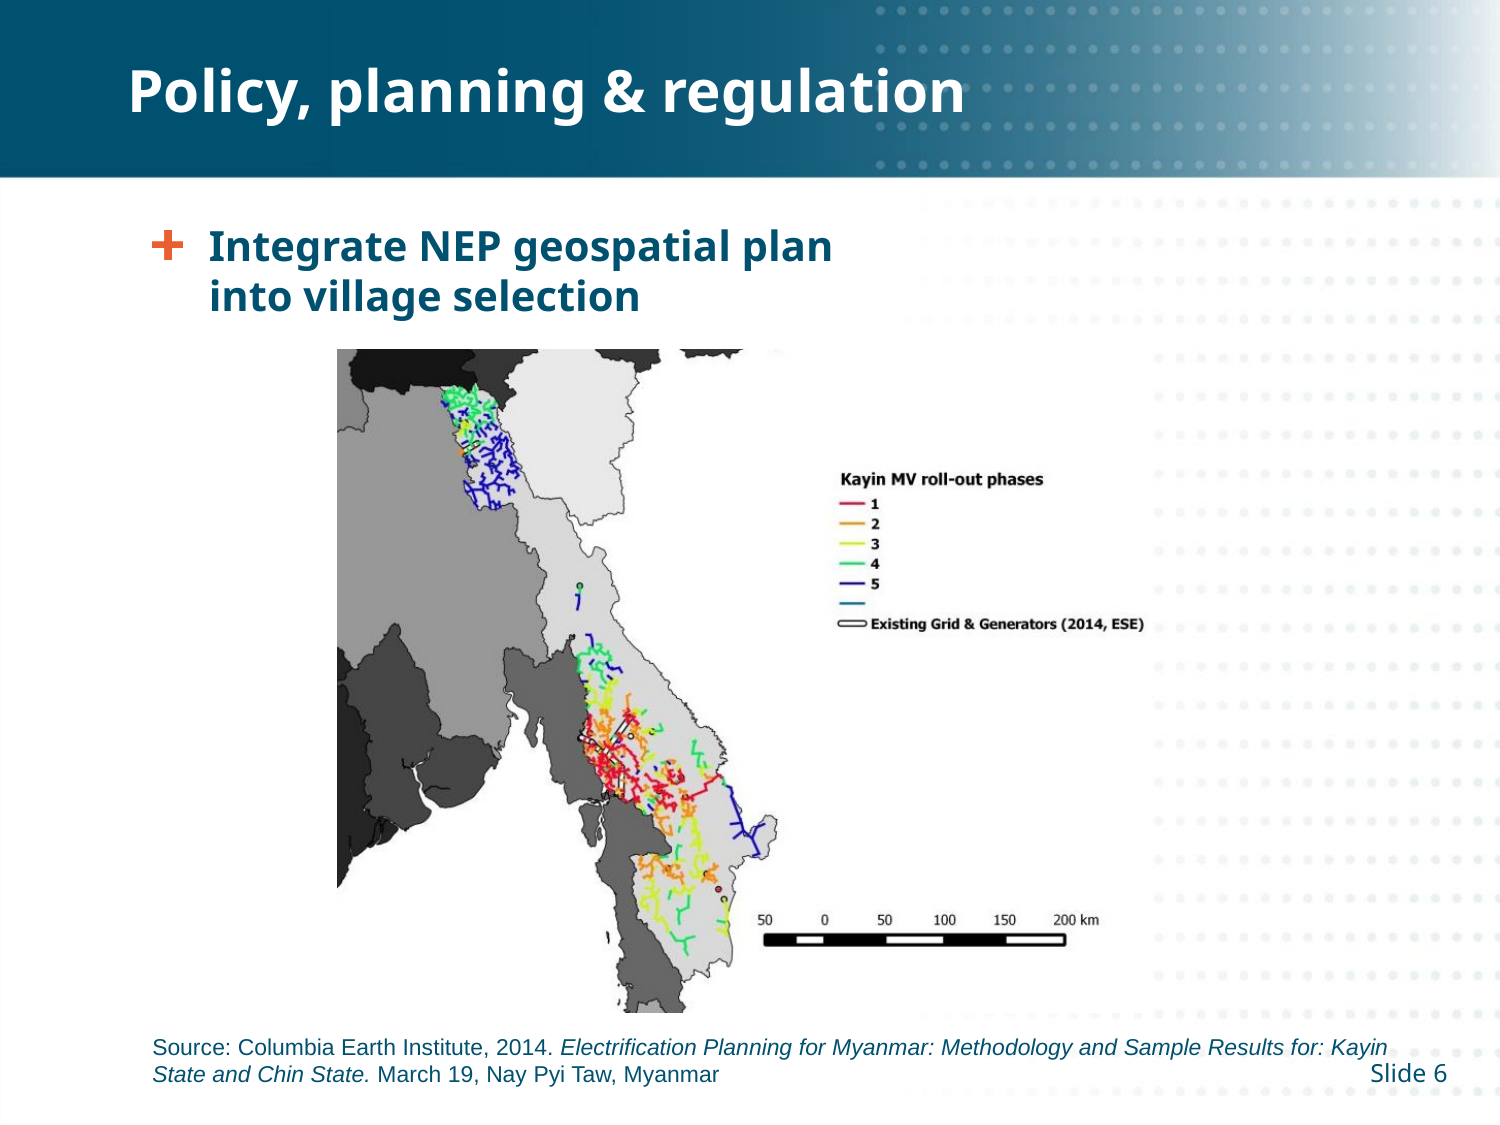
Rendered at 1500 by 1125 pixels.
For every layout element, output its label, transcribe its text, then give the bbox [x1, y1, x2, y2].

list Integrate NEP geospatial plan into village selection [137, 212, 1438, 338]
picture [0, 0, 1500, 1125]
slide_number 6 [1112, 1049, 1463, 1125]
title Policy, planning & regulation [112, 0, 1300, 184]
text_box Source: Columbia Earth Institute, 2014. Electrification Planning for Myanmar: Methodology and Sample Results for: Kayin State and Chin State. March 19, Nay Pyi Taw, Myanmar [137, 1025, 1438, 1123]
